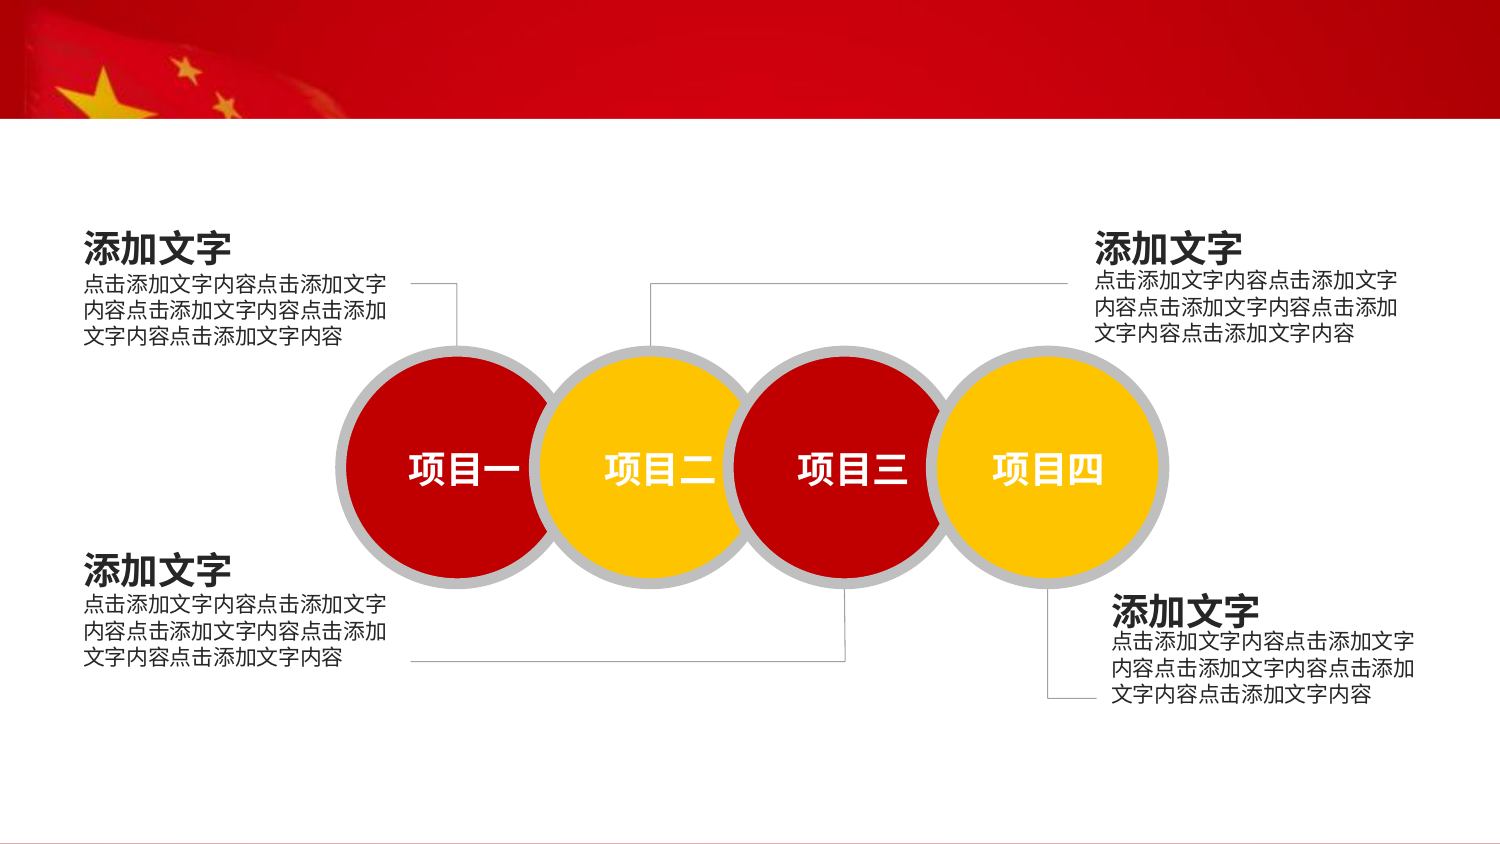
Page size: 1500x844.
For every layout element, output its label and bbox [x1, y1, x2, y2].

text_box [1096, 562, 1439, 777]
text_box [1079, 199, 1422, 416]
text_box [68, 199, 411, 405]
text_box [139, 20, 545, 89]
picture [0, 0, 1500, 118]
text_box [68, 521, 411, 740]
text_box [340, 351, 534, 584]
text_box [728, 351, 931, 584]
text_box [534, 351, 728, 584]
text_box [931, 351, 1164, 584]
